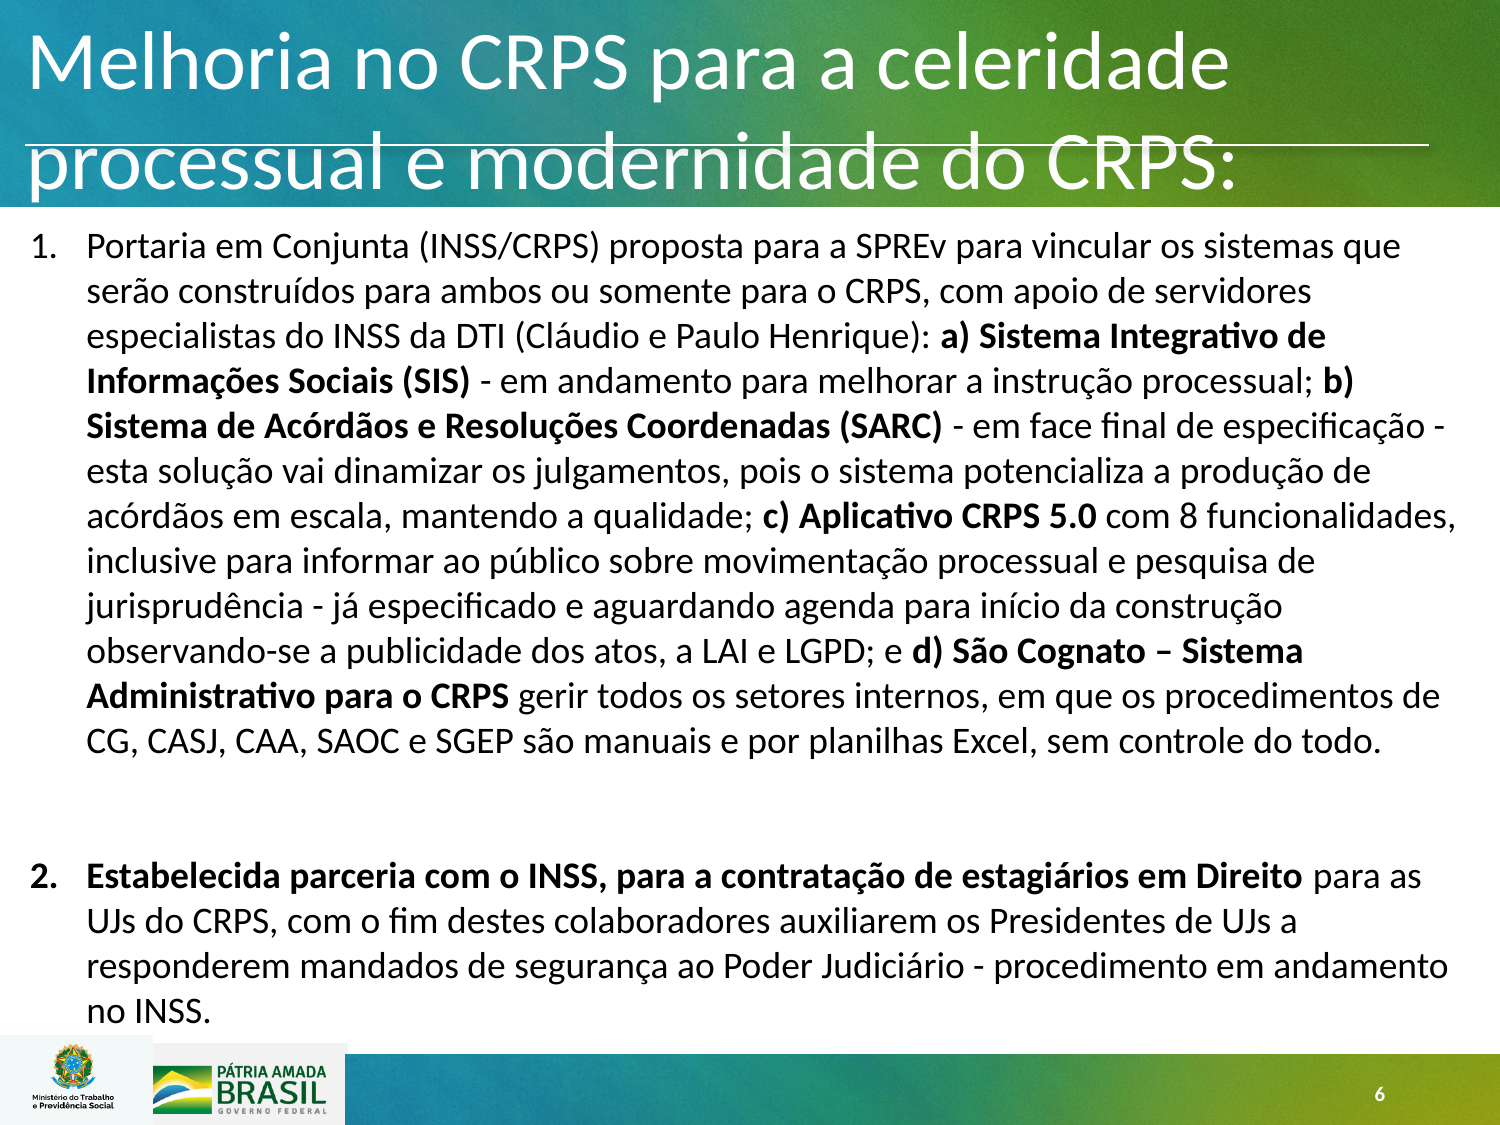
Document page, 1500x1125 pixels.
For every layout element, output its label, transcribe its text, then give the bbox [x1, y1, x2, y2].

text_box Portaria em Conjunta (INSS/CRPS) proposta para a SPREv para vincular os sistemas que serão construídos para ambos ou somente para o CRPS, com apoio de servidores especialistas do INSS da DTI (Cláudio e Paulo Henrique): a) Sistema Integrativo de Informações Sociais (SIS) - em andamento para melhorar a instrução processual; b) Sistema de Acórdãos e Resoluções Coordenadas (SARC) - em face final de especificação - esta solução vai dinamizar os julgamentos, pois o sistema potencializa a produção de acórdãos em escala, mantendo a qualidade; c) Aplicativo CRPS 5.0 com 8 funcionalidades, inclusive para informar ao público sobre movimentação processual e pesquisa de jurisprudência - já especificado e aguardando agenda para início da construção observando-se a publicidade dos atos, a LAI e LGPD; e d) São Cognato – Sistema Administrativo para o CRPS gerir todos os setores internos, em que os procedimentos de CG, CASJ, CAA, SAOC e SGEP são manuais e por planilhas Excel, sem controle do todo. Estabelecida parceria com o INSS, para a contratação de estagiários em Direito para as UJs do CRPS, com o fim destes colaboradores auxiliarem os Presidentes de UJs a responderem mandados de segurança ao Poder Judiciário - procedimento em andamento no INSS. [15, 213, 1474, 1039]
picture [345, 1054, 1500, 1125]
text_box Melhoria no CRPS para a celeridade processual e modernidade do CRPS: [15, 207, 1420, 212]
picture [0, 0, 1500, 207]
picture [0, 1035, 330, 1125]
